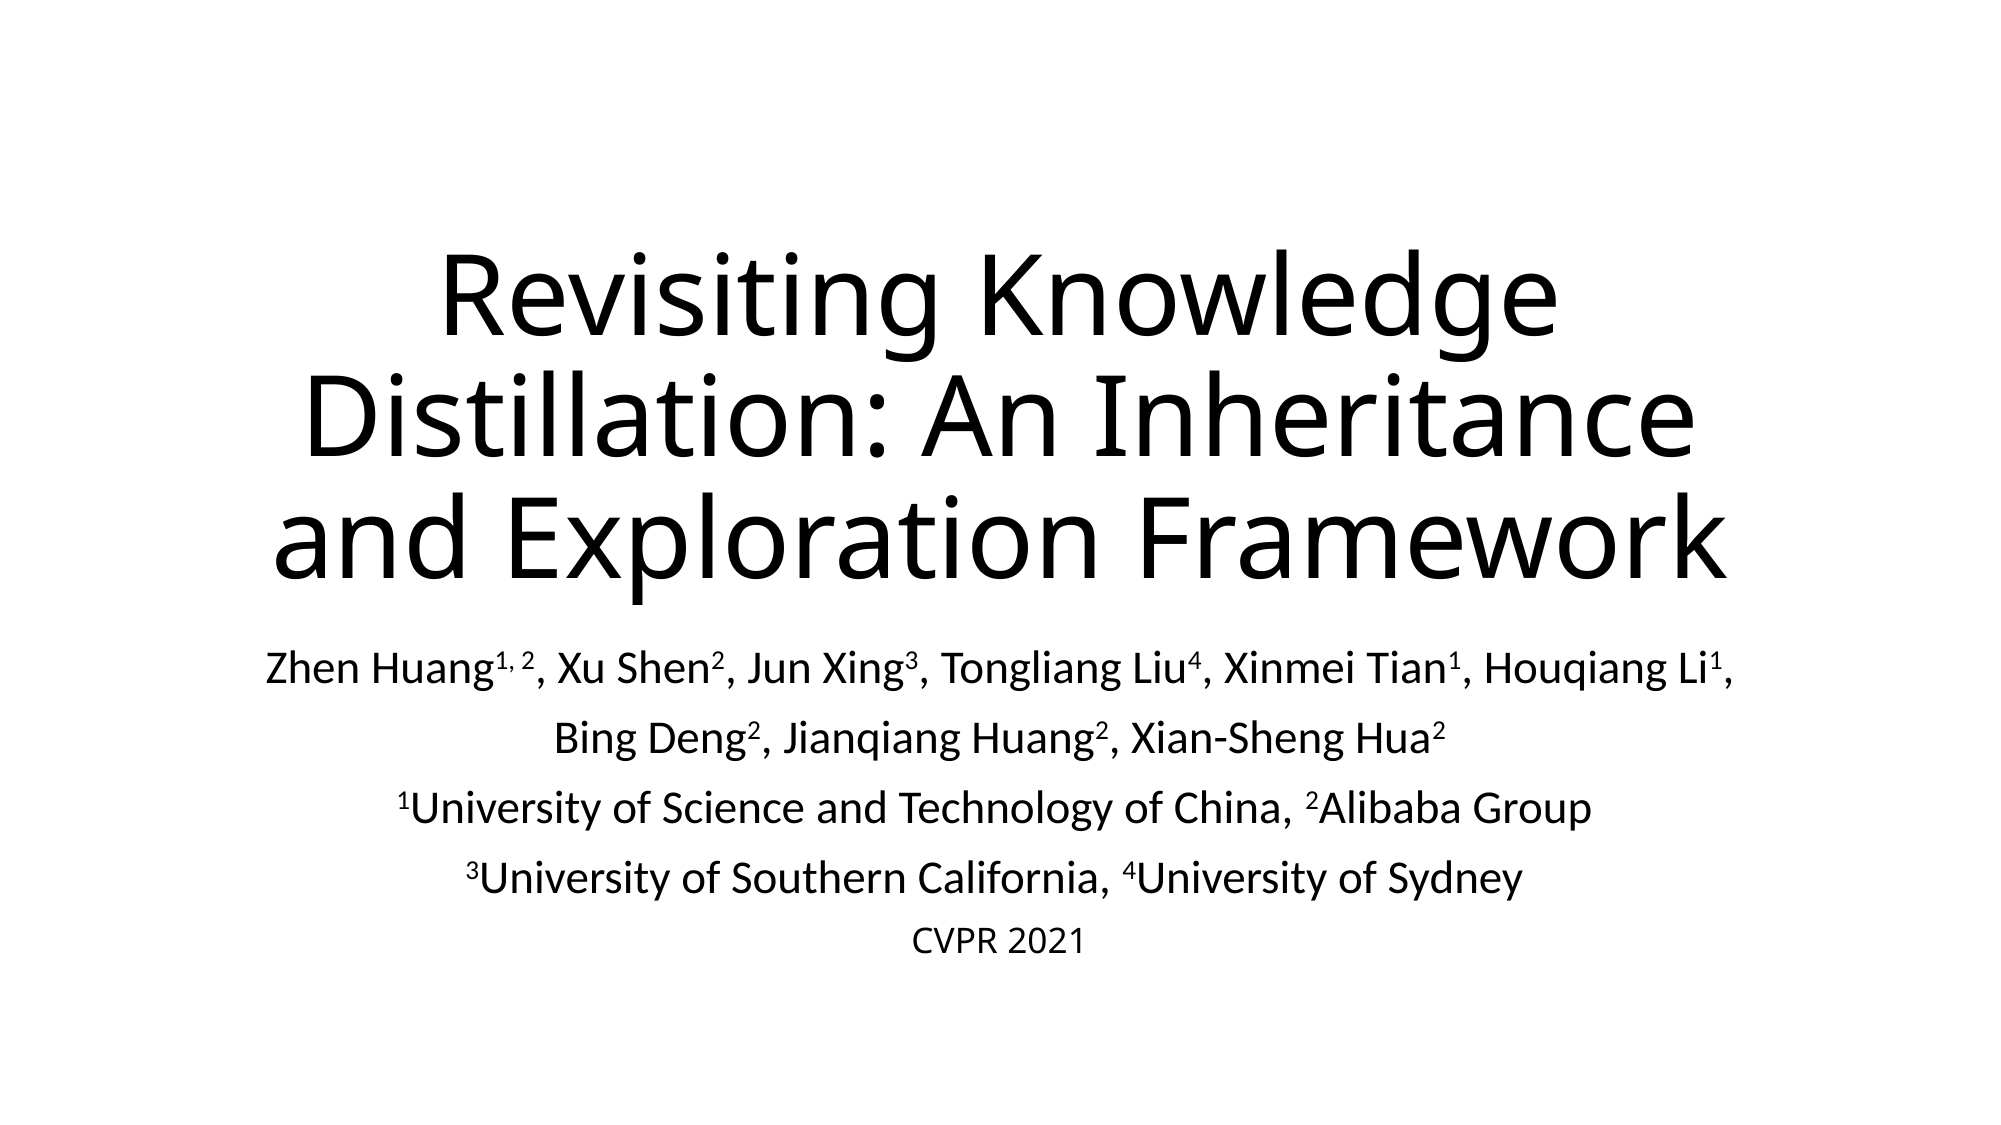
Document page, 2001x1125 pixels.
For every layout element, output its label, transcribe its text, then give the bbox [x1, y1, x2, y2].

subtitle Zhen Huang1, 2, Xu Shen2, Jun Xing3, Tongliang Liu4, Xinmei Tian1, Houqiang Li1, Bing Deng2, Jianqiang Huang2, Xian-Sheng Hua2 1University of Science and Technology of China, 2Alibaba Group 3University of Southern California, 4University of Sydney CVPR 2021 [249, 635, 1750, 987]
title Revisiting Knowledge Distillation: An Inheritance and Exploration Framework [249, 218, 1750, 610]
